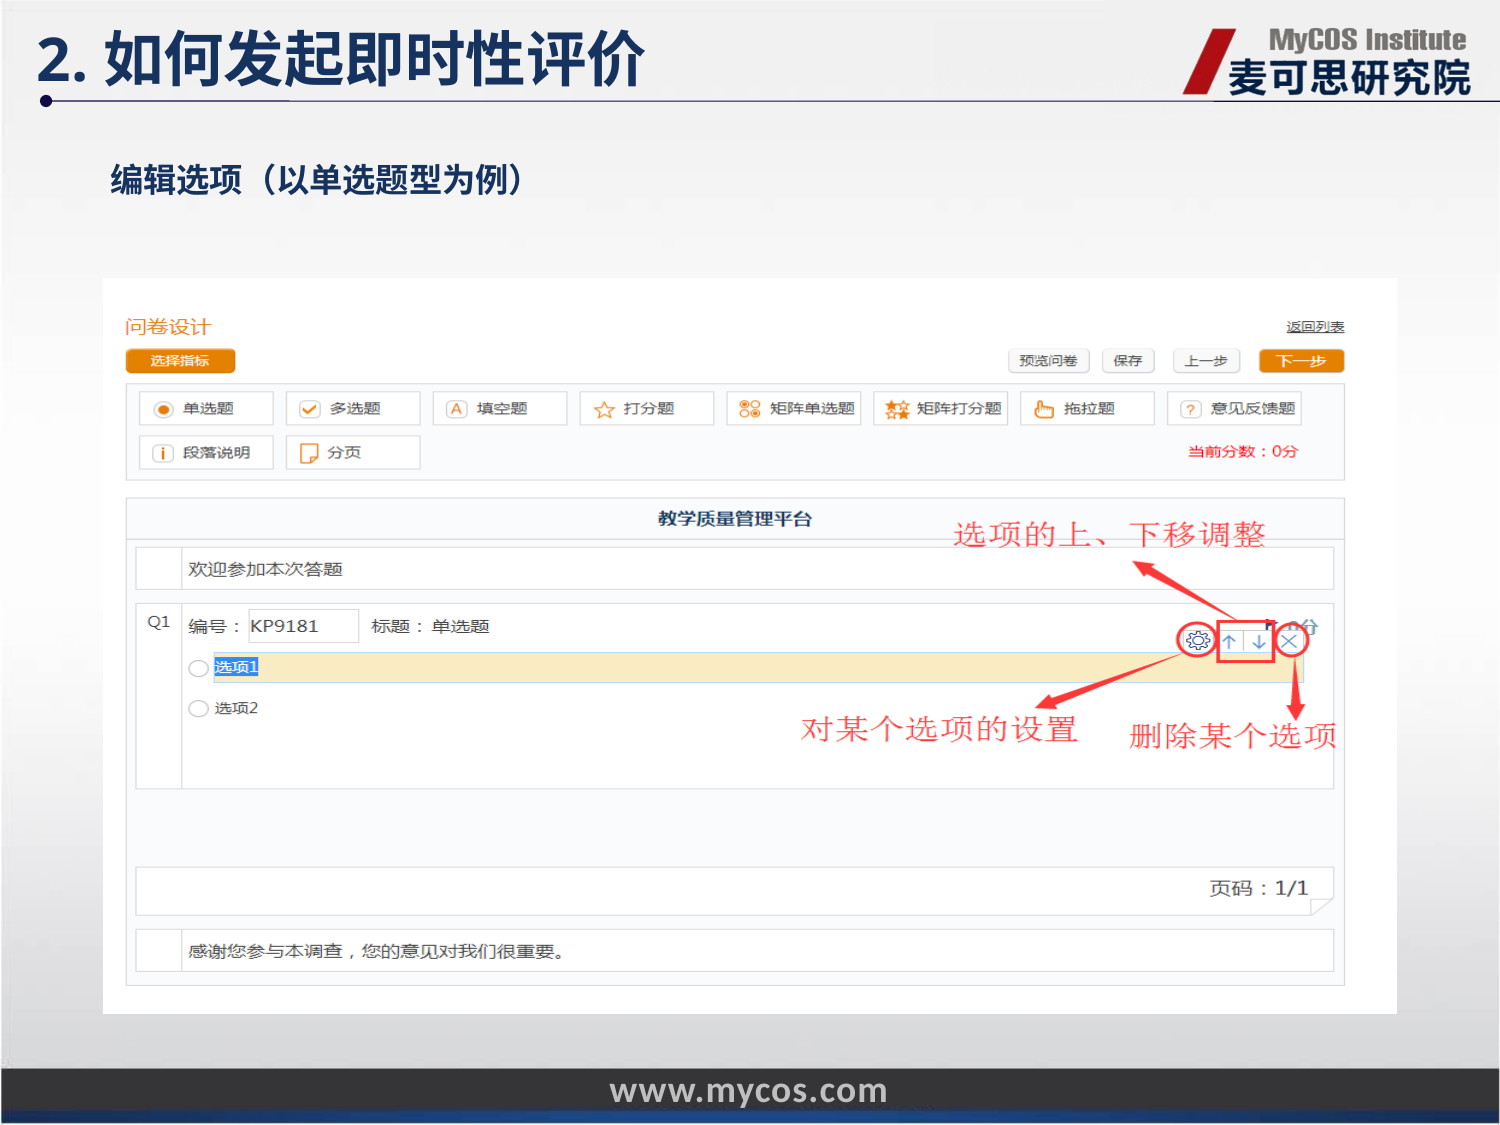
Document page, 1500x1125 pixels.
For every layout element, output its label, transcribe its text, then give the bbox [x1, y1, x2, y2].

picture [0, 0, 1500, 1125]
text_box 编辑选项（以单选题型为例） [95, 151, 1311, 207]
text_box 2.如何发起即时性评价 [36, 20, 1046, 94]
text_box [39, 94, 1500, 108]
